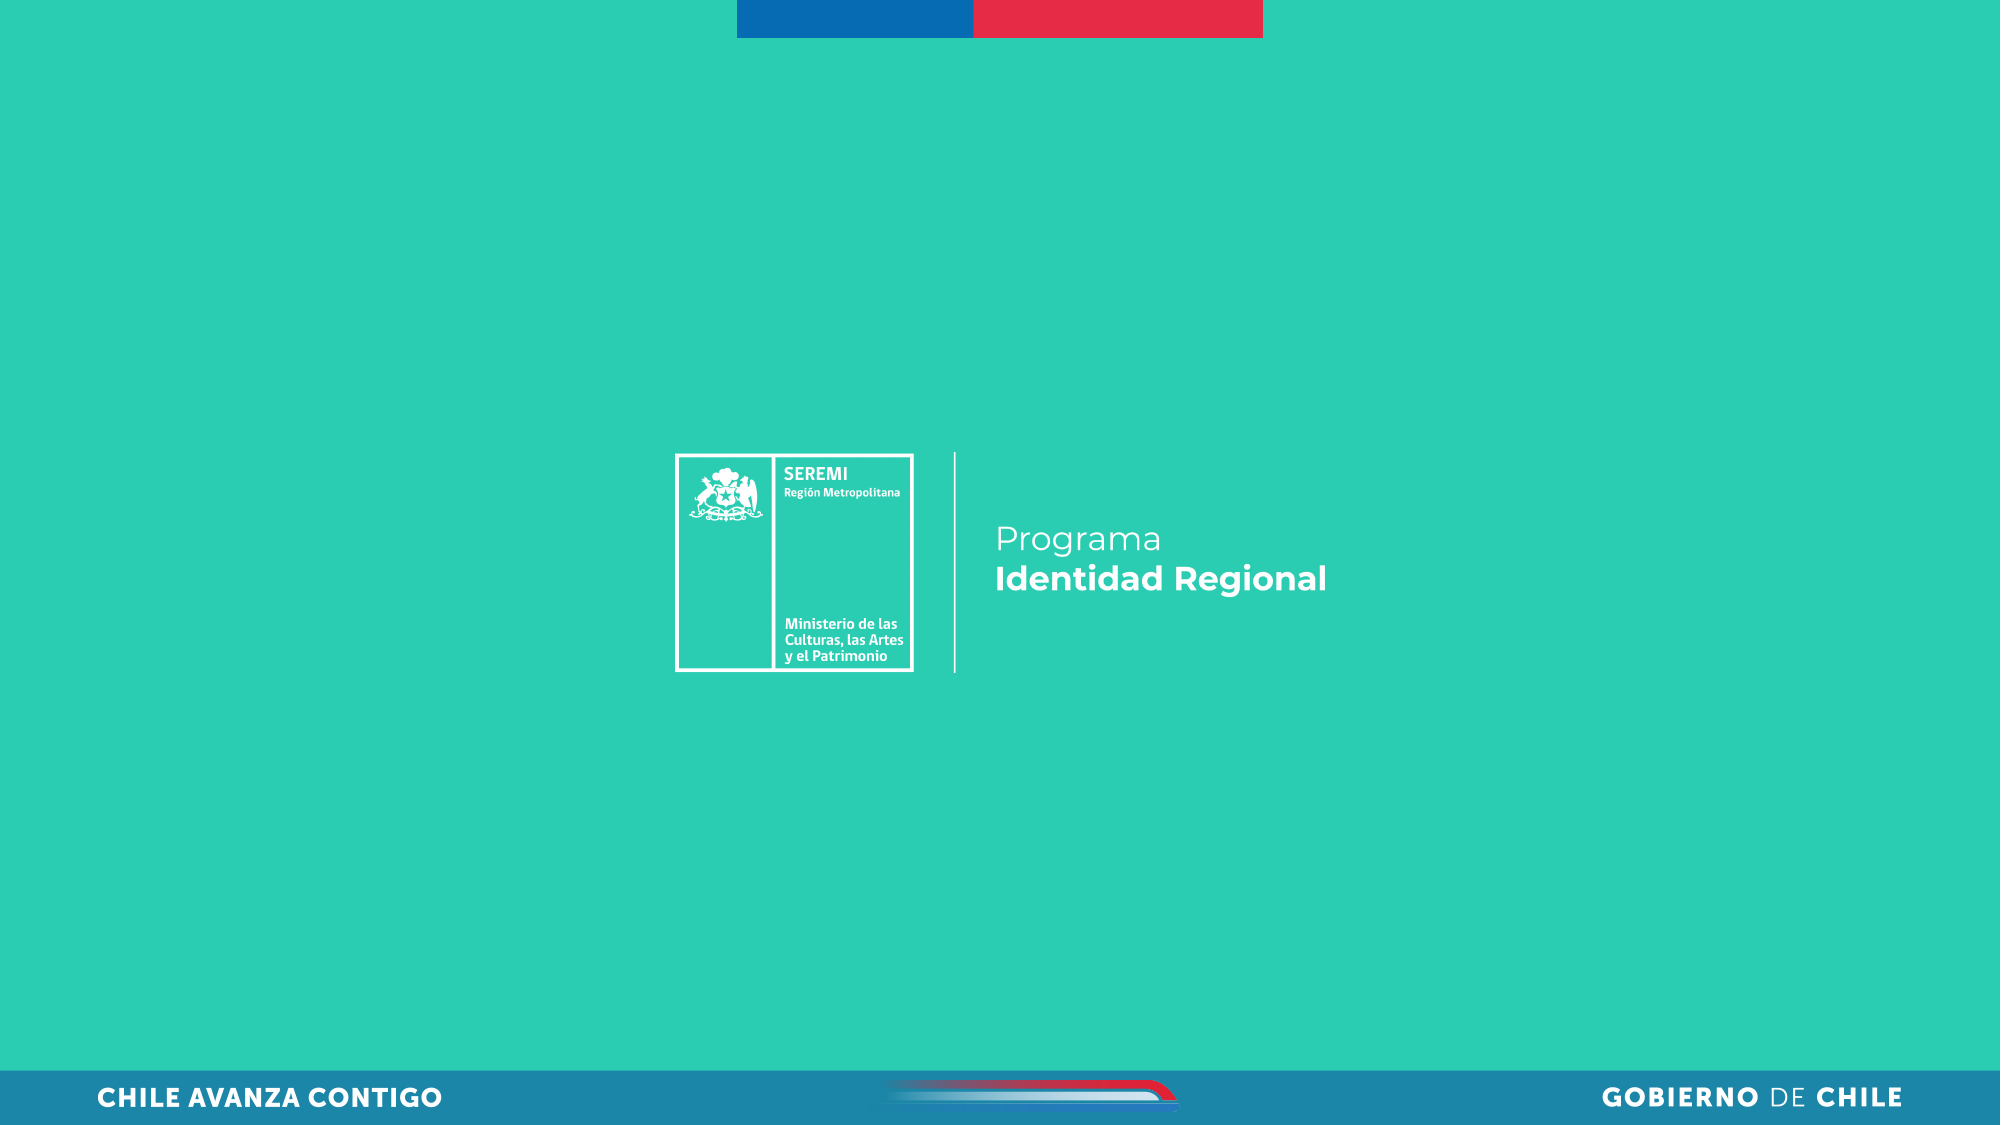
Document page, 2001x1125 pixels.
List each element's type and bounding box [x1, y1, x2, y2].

picture [0, 0, 2000, 1070]
text_box [0, 1070, 2000, 1125]
picture [98, 1080, 1902, 1112]
